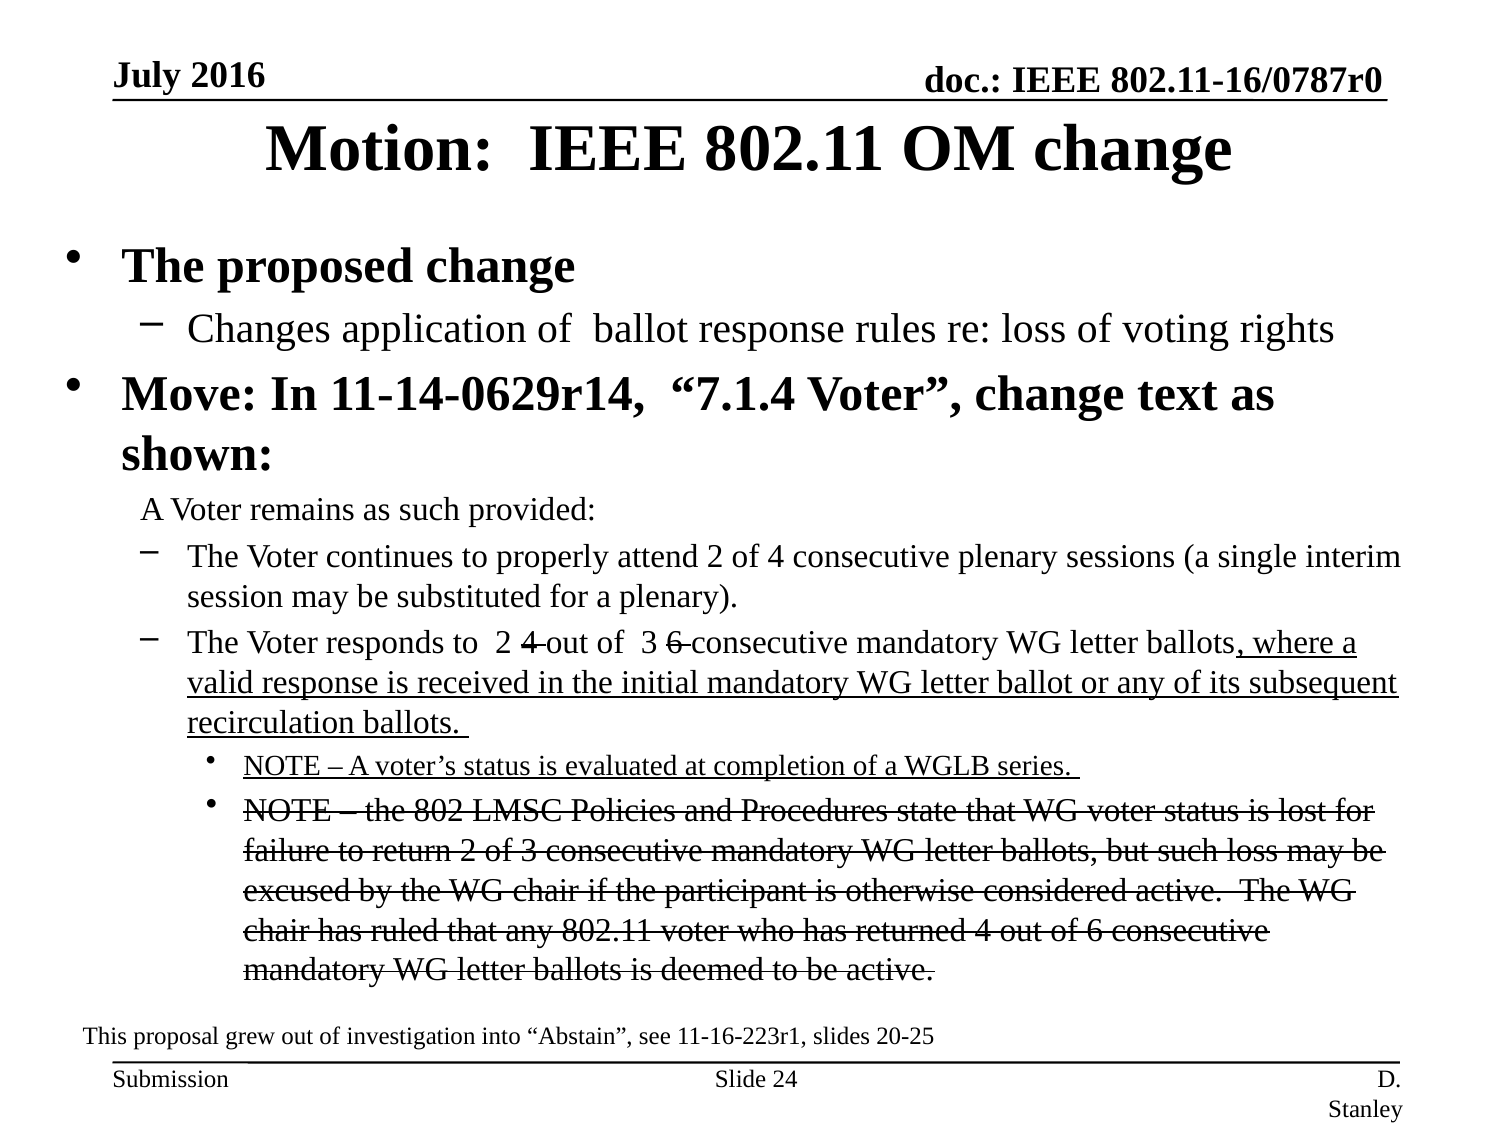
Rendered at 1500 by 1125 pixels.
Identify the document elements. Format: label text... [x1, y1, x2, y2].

slide_number Slide 24 [712, 1061, 800, 1093]
footer D. Stanley, HP Enterprise [1324, 1061, 1402, 1093]
title Motion: IEEE 802.11 OM change [112, 74, 1388, 213]
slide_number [112, 49, 401, 96]
list The proposed change Changes application of ballot response rules re: loss of voting rights Move: In 11-14-0629r14, “7.1.4 Voter”, change text as shown: A Voter remains as such provided: The Voter continues to properly attend 2 of 4 consecutive plenary sessions (a single interim session may be substituted for a plenary). The Voter responds to 2 4 out of 3 6 consecutive mandatory WG letter ballots, where a valid response is received in the initial mandatory WG letter ballot or any of its subsequent recirculation ballots. NOTE – A voter’s status is evaluated at completion of a WGLB series. NOTE – the 802 LMSC Policies and Procedures state that WG voter status is lost for failure to return 2 of 3 consecutive mandatory WG letter ballots, but such loss may be excused by the WG chair if the participant is otherwise considered active. The WG chair has ruled that any 802.11 voter who has returned 4 out of 6 consecutive mandatory WG letter ballots is deemed to be active. [49, 224, 1426, 976]
text_box This proposal grew out of investigation into “Abstain”, see 11-16-223r1, slides 20-25 [68, 1012, 951, 1058]
